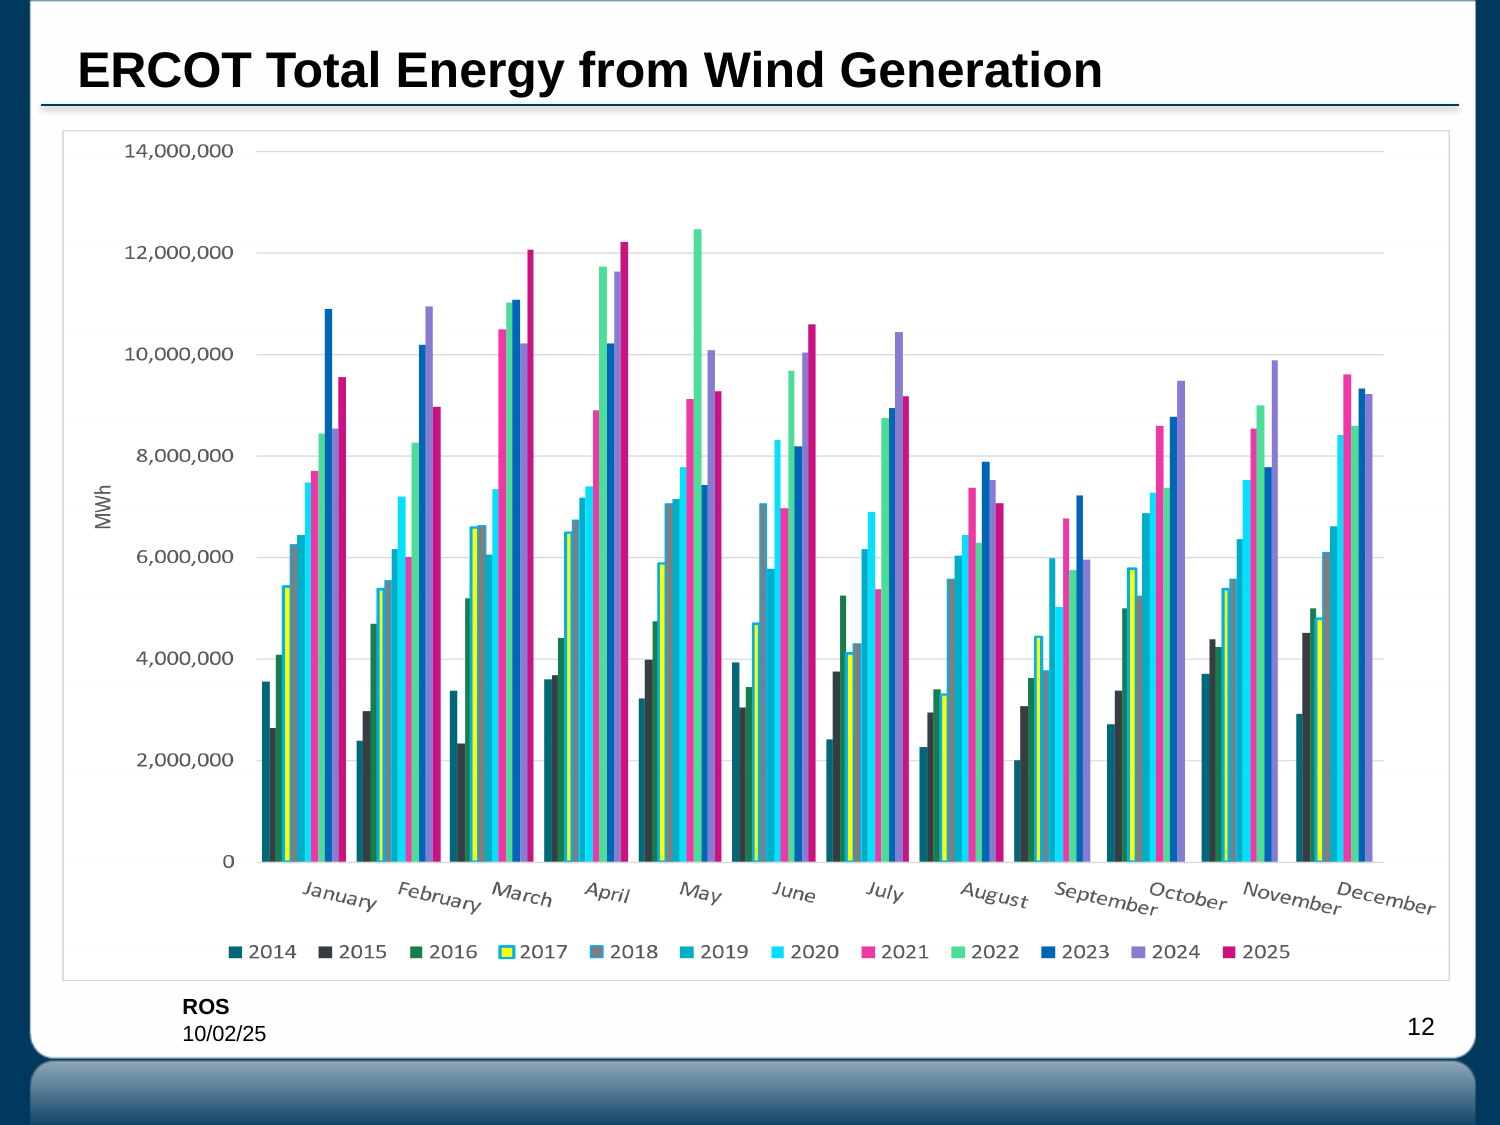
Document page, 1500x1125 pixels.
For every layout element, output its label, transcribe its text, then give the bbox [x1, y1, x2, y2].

title ERCOT Total Energy from Wind Generation [62, 29, 1450, 106]
picture [0, 0, 1500, 1125]
